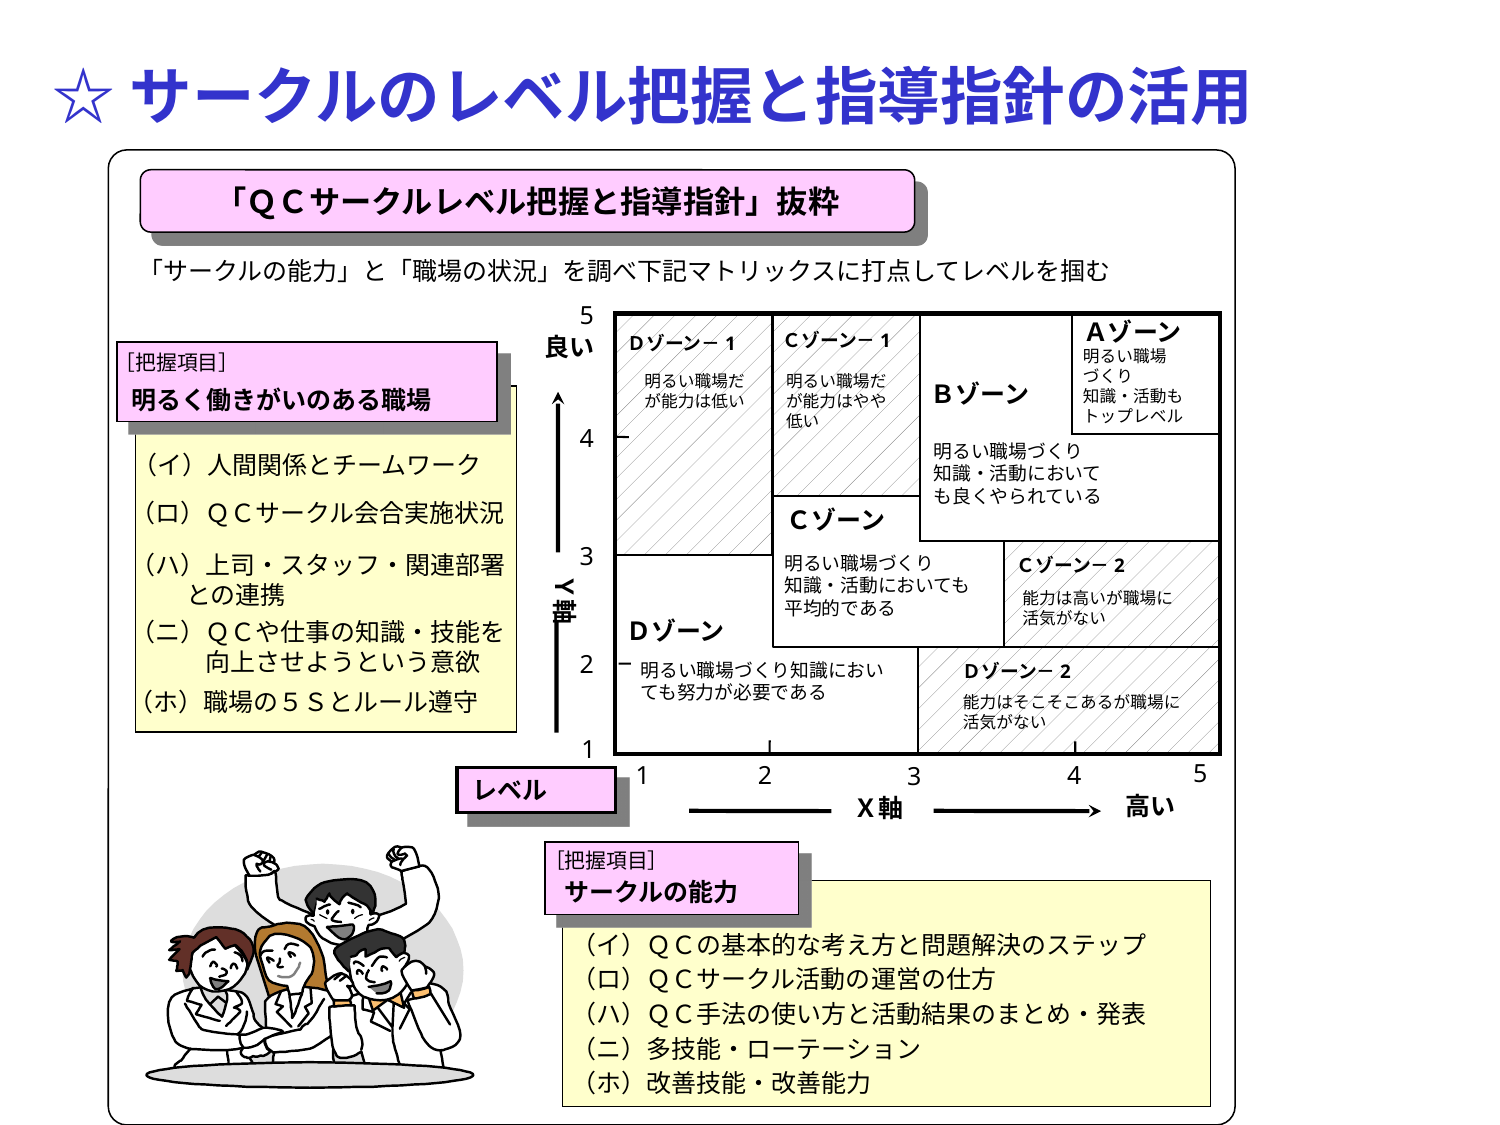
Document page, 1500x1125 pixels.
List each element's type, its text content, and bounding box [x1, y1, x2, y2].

text_box ☆サークルのレベル把握と指導指針の活用 [37, 50, 1450, 140]
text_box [99, 149, 1251, 1125]
